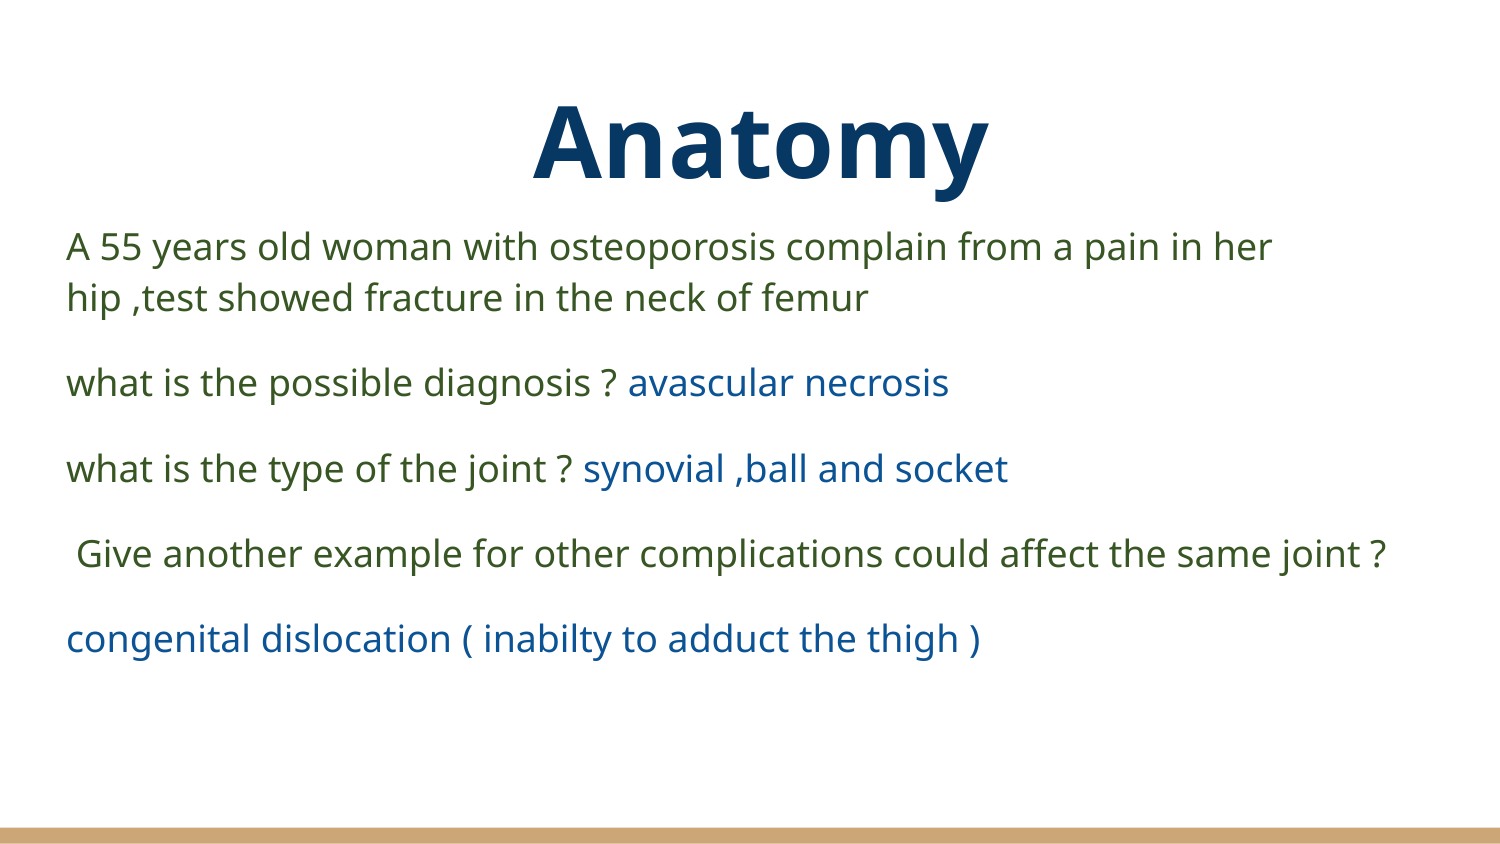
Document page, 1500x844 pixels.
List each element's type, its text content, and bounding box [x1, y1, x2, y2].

text_box [110, 347, 1390, 497]
list A 55 years old woman with osteoporosis complain from a pain in her hip ,test showed fracture in the neck of femur what is the possible diagnosis ? avascular necrosis what is the type of the joint ? synovial ,ball and socket Give another example for other complications could affect the same joint ? congenital dislocation ( inabilty to adduct the thigh ) [51, 200, 1434, 759]
title Anatomy [76, 76, 1474, 214]
